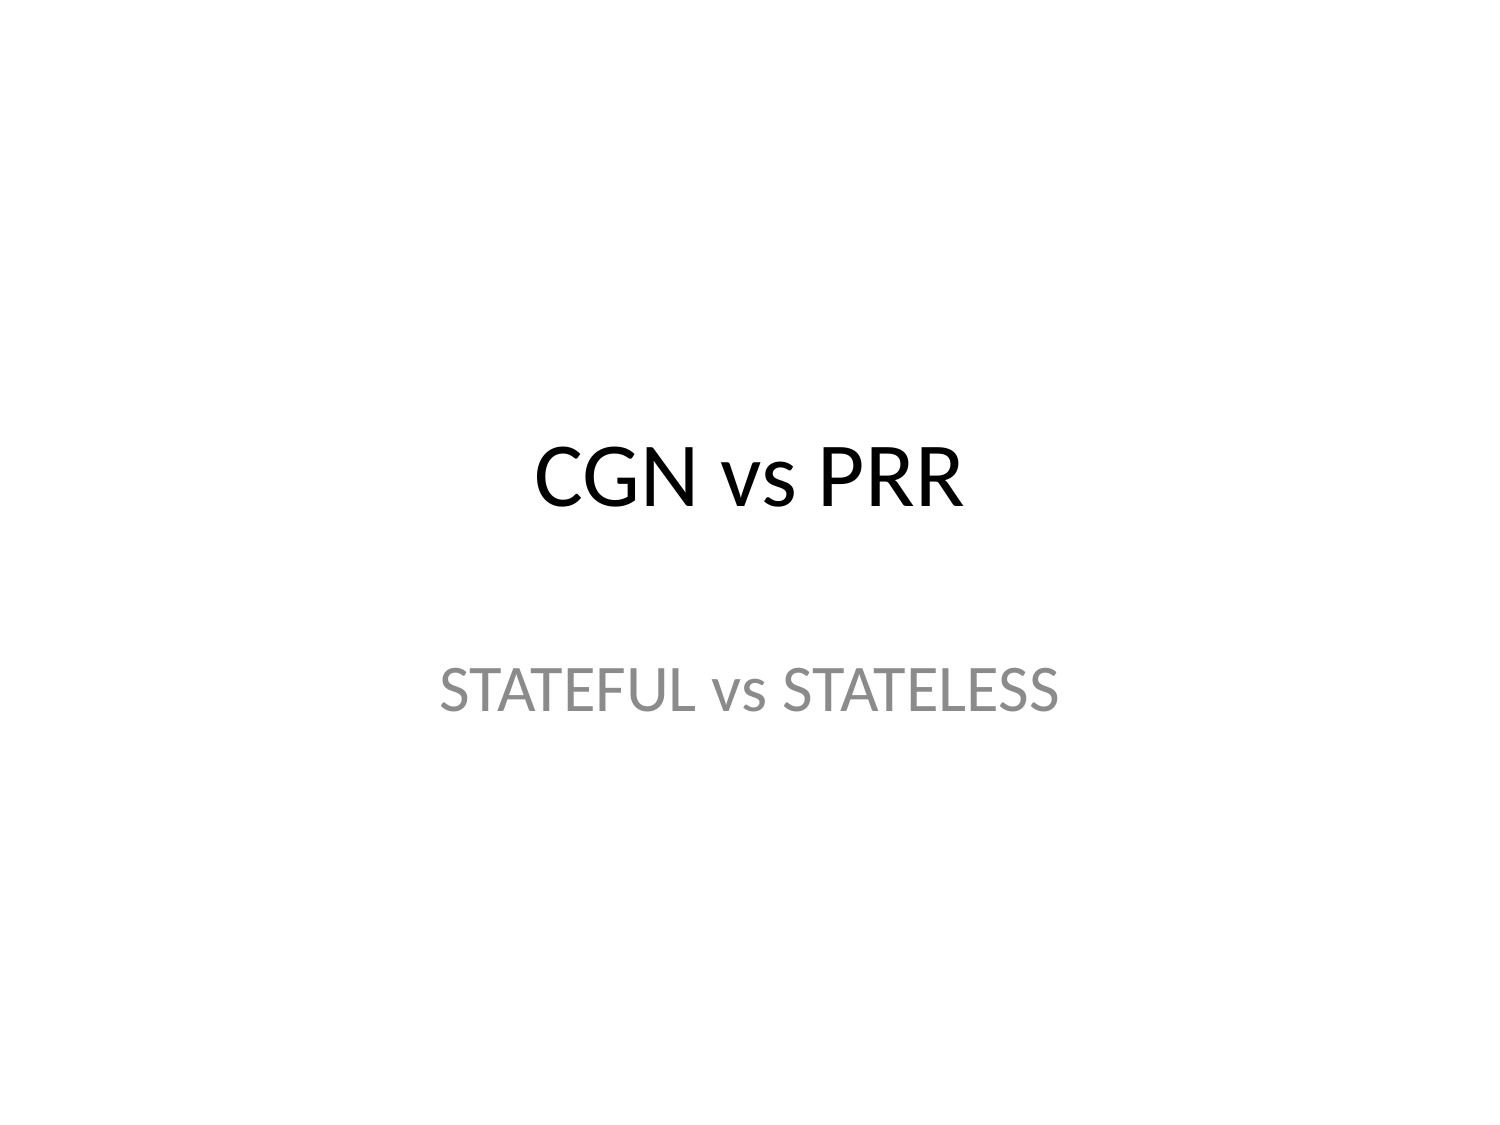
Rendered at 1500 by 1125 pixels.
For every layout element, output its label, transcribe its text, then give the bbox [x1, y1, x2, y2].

title CGN vs PRR [112, 349, 1388, 591]
subtitle STATEFUL vs STATELESS [225, 637, 1275, 925]
